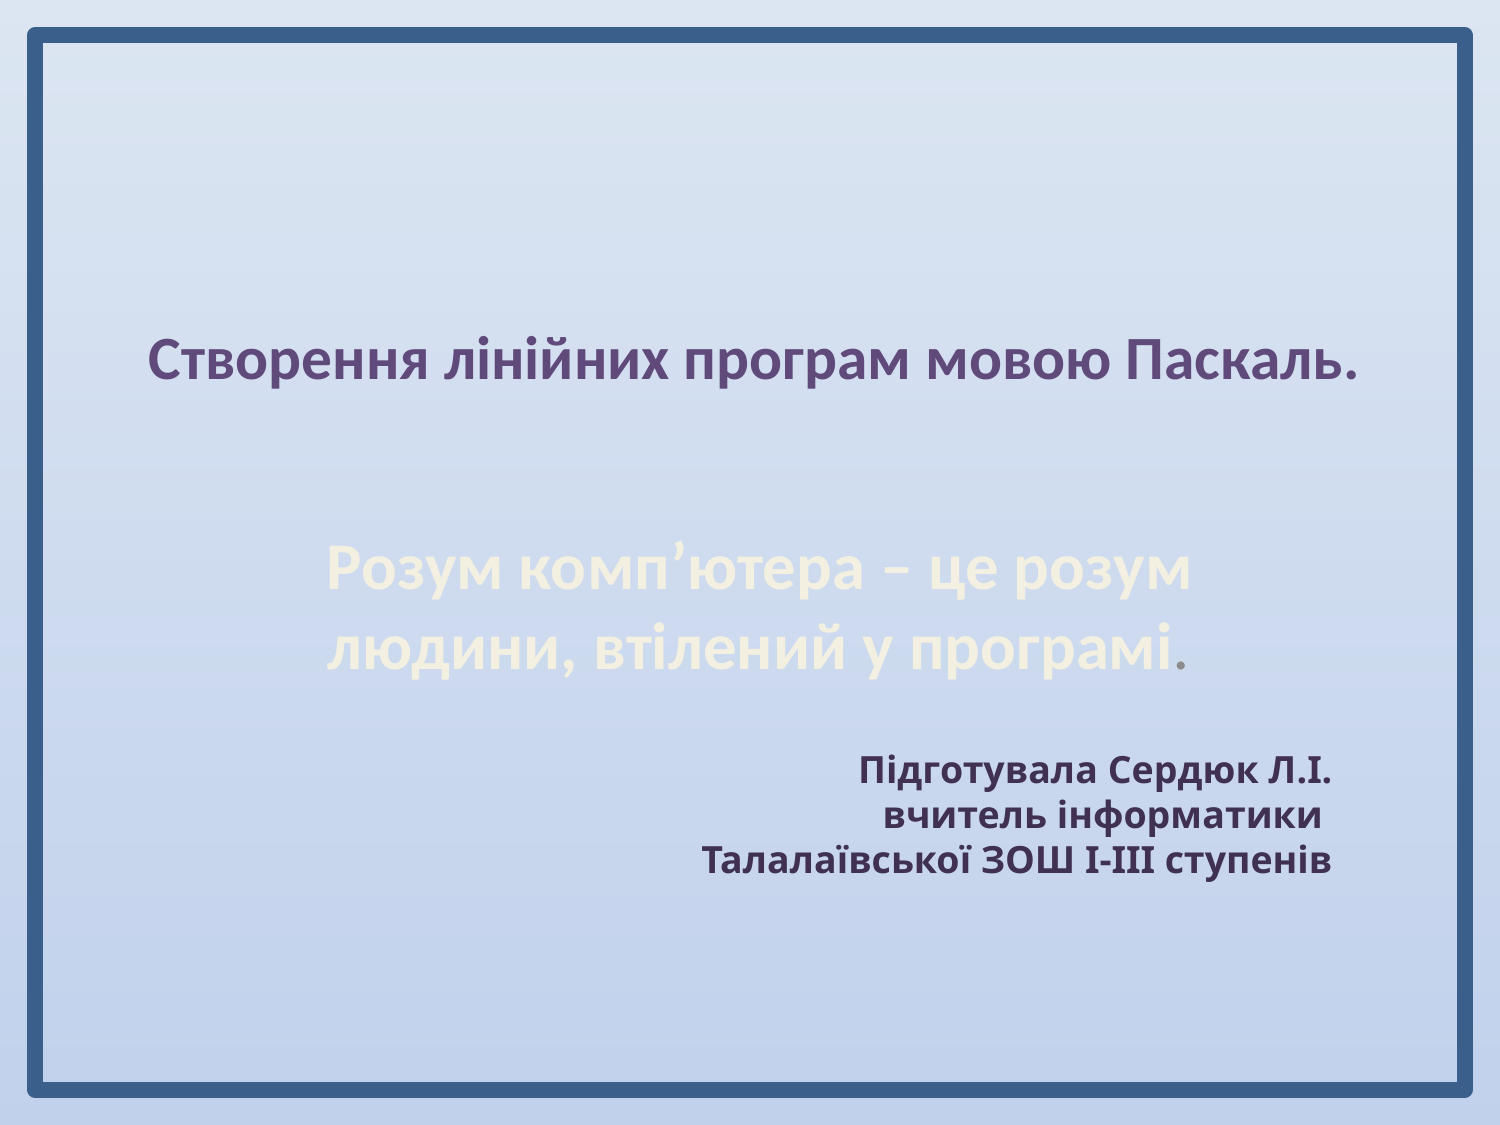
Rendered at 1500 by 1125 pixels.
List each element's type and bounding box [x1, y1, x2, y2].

text_box [33, 33, 1467, 1092]
